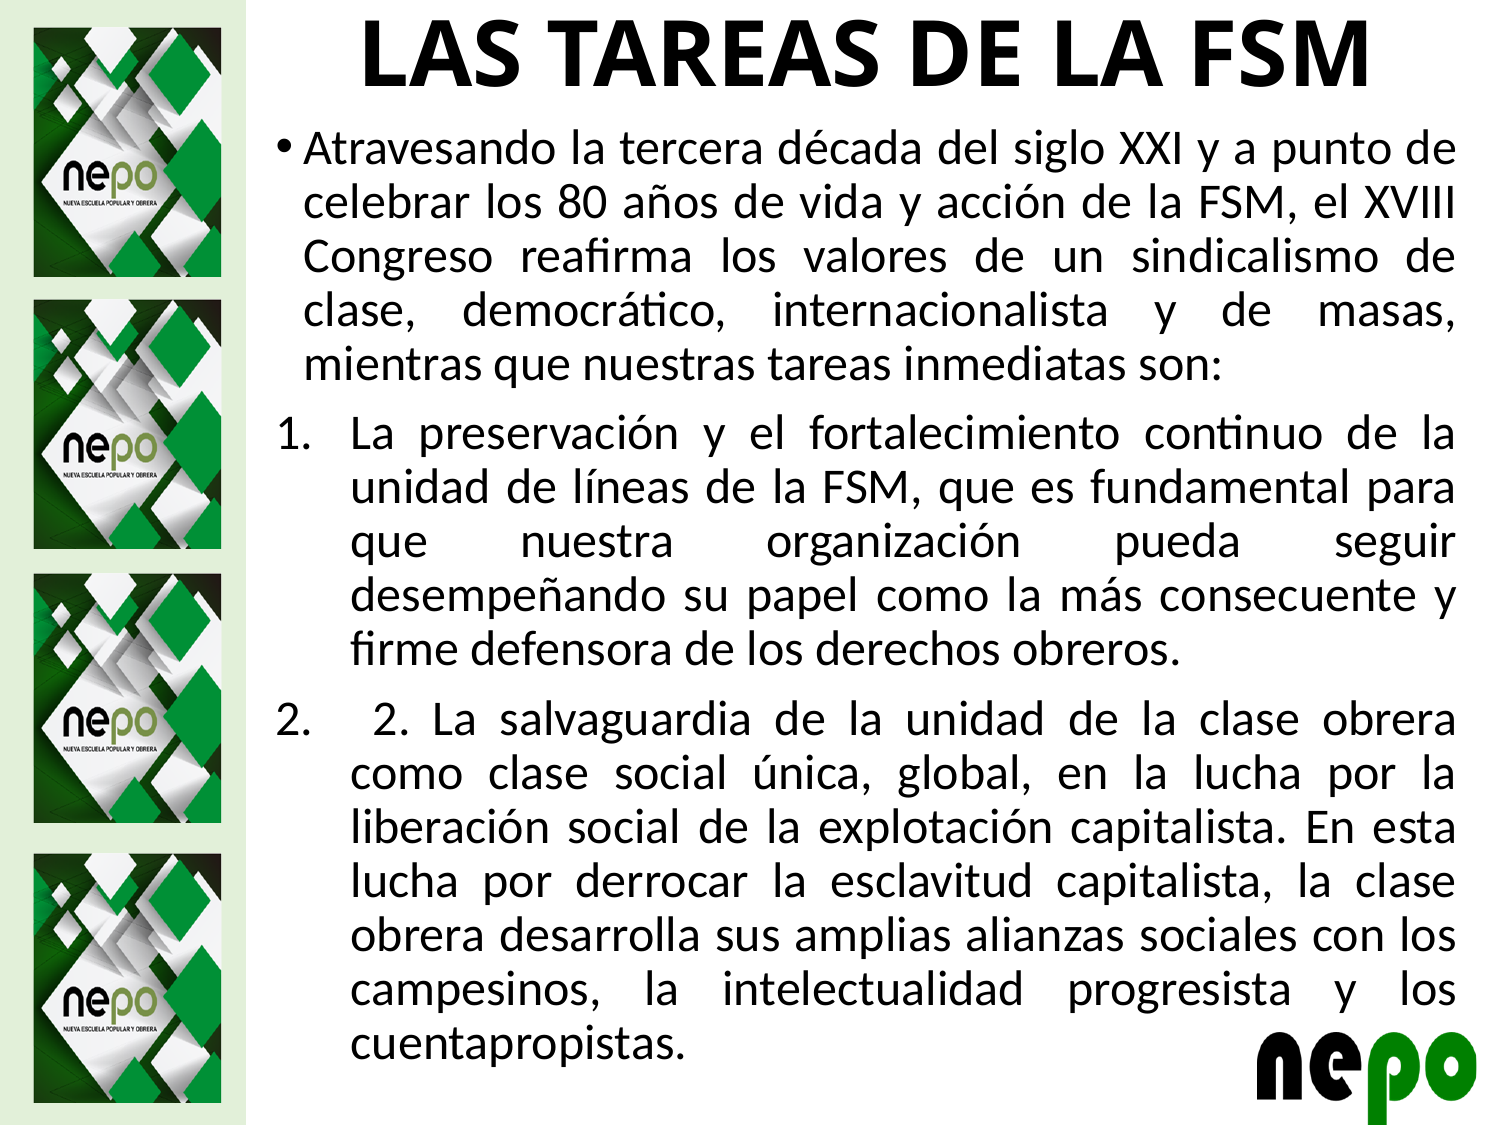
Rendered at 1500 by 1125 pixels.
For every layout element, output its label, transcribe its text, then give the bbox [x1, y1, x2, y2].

title LAS TAREAS DE LA FSM [260, 0, 1473, 113]
picture [0, 0, 246, 1125]
list Atravesando la tercera década del siglo XXI y a punto de celebrar los 80 años de vida y acción de la FSM, el XVIII Congreso reafirma los valores de un sindicalismo de clase, democrático, internacionalista y de masas, mientras que nuestras tareas inmediatas son: La preservación y el fortalecimiento continuo de la unidad de líneas de la FSM, que es fundamental para que nuestra organización pueda seguir desempeñando su papel como la más consecuente y firme defensora de los derechos obreros. 2. La salvaguardia de la unidad de la clase obrera como clase social única, global, en la lucha por la liberación social de la explotación capitalista. En esta lucha por derrocar la esclavitud capitalista, la clase obrera desarrolla sus amplias alianzas sociales con los campesinos, la intelectualidad progresista y los cuentapropistas. [260, 113, 1473, 1094]
picture [1257, 1032, 1477, 1125]
